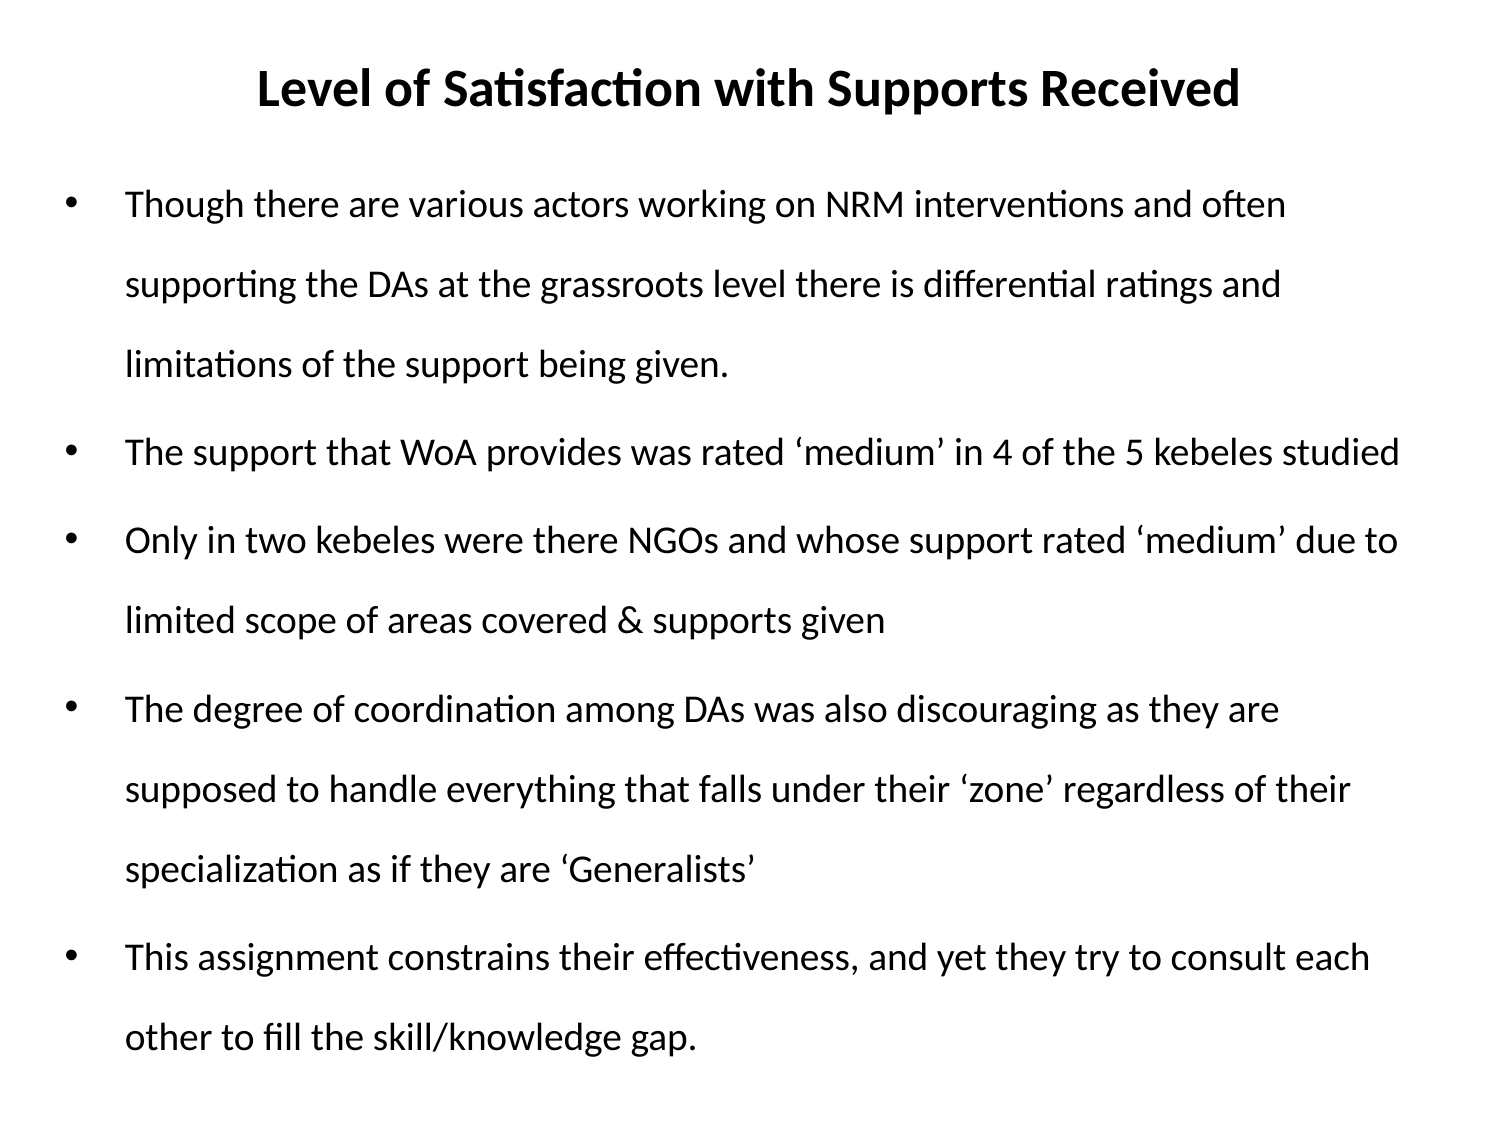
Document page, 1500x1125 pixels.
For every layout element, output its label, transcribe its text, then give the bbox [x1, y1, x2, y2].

title Level of Satisfaction with Supports Received [74, 44, 1426, 126]
list Though there are various actors working on NRM interventions and often supporting the DAs at the grassroots level there is differential ratings and limitations of the support being given. The support that WoA provides was rated ‘medium’ in 4 of the 5 kebeles studied Only in two kebeles were there NGOs and whose support rated ‘medium’ due to limited scope of areas covered & supports given The degree of coordination among DAs was also discouraging as they are supposed to handle everything that falls under their ‘zone’ regardless of their specialization as if they are ‘Generalists’ This assignment constrains their effectiveness, and yet they try to consult each other to fill the skill/knowledge gap. [49, 137, 1445, 1088]
